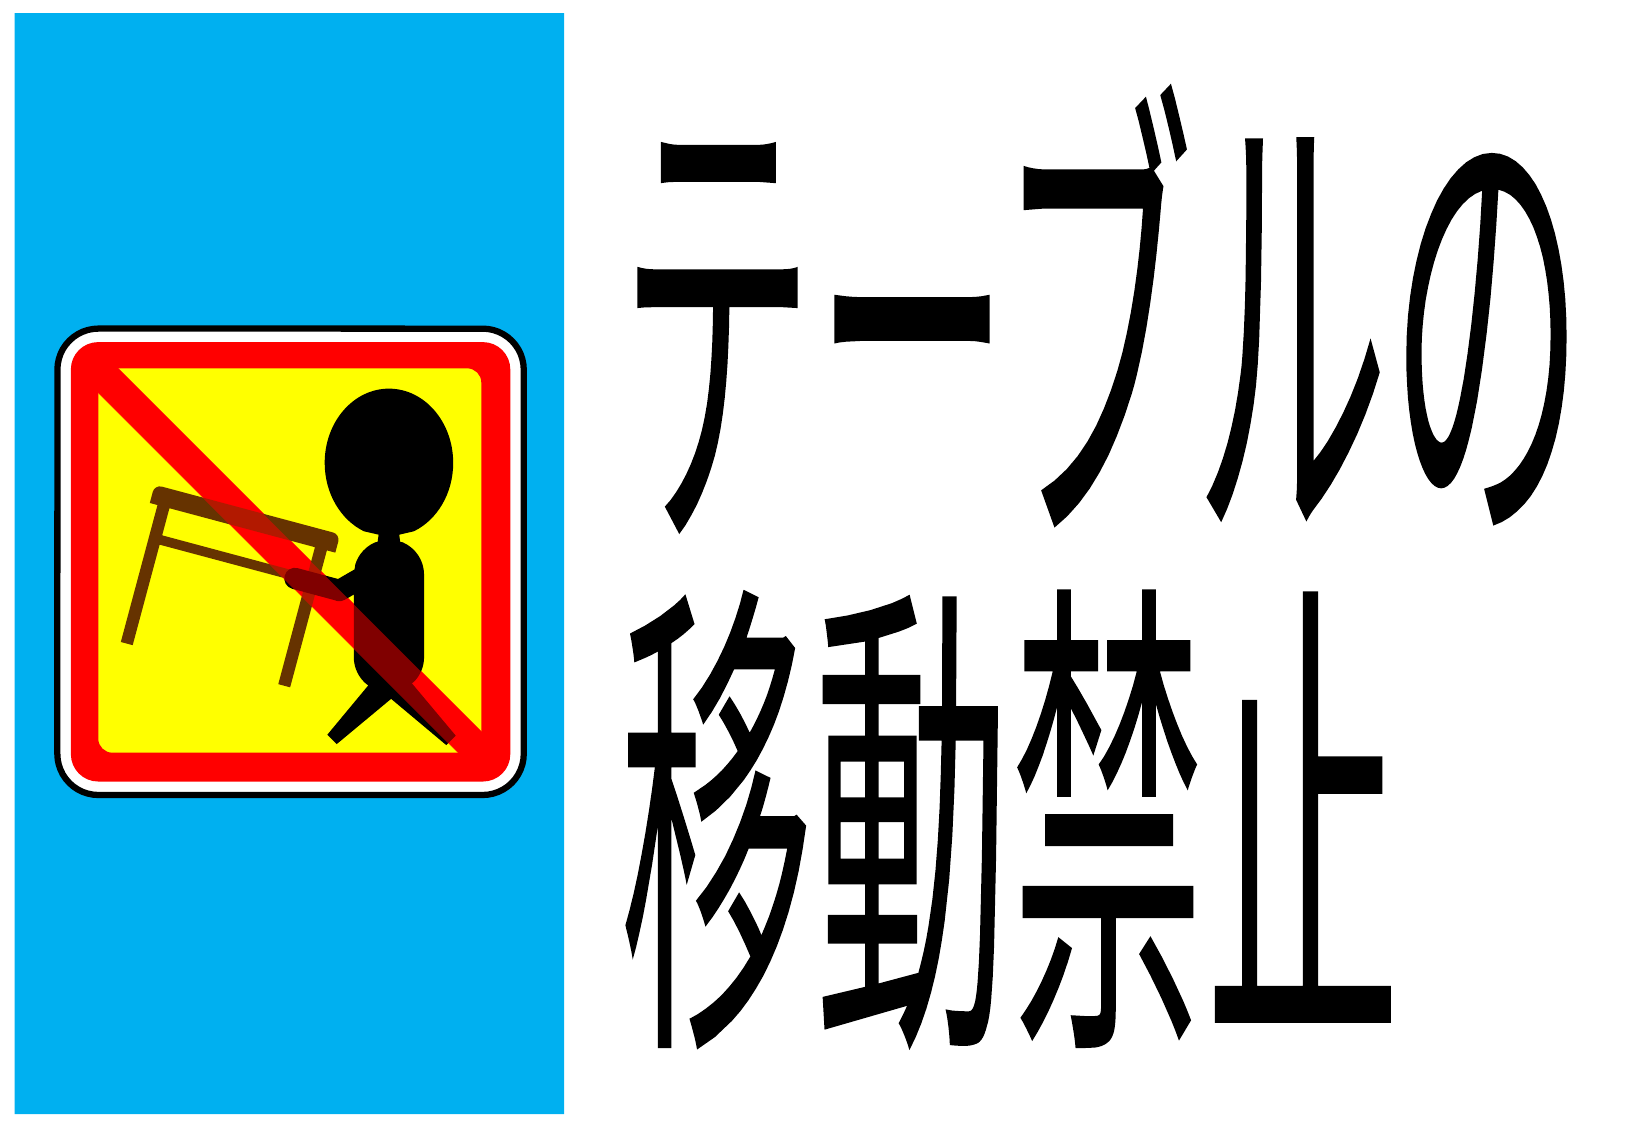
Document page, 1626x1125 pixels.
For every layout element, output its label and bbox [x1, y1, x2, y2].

text_box [57, 328, 524, 796]
text_box [12, 11, 566, 1116]
